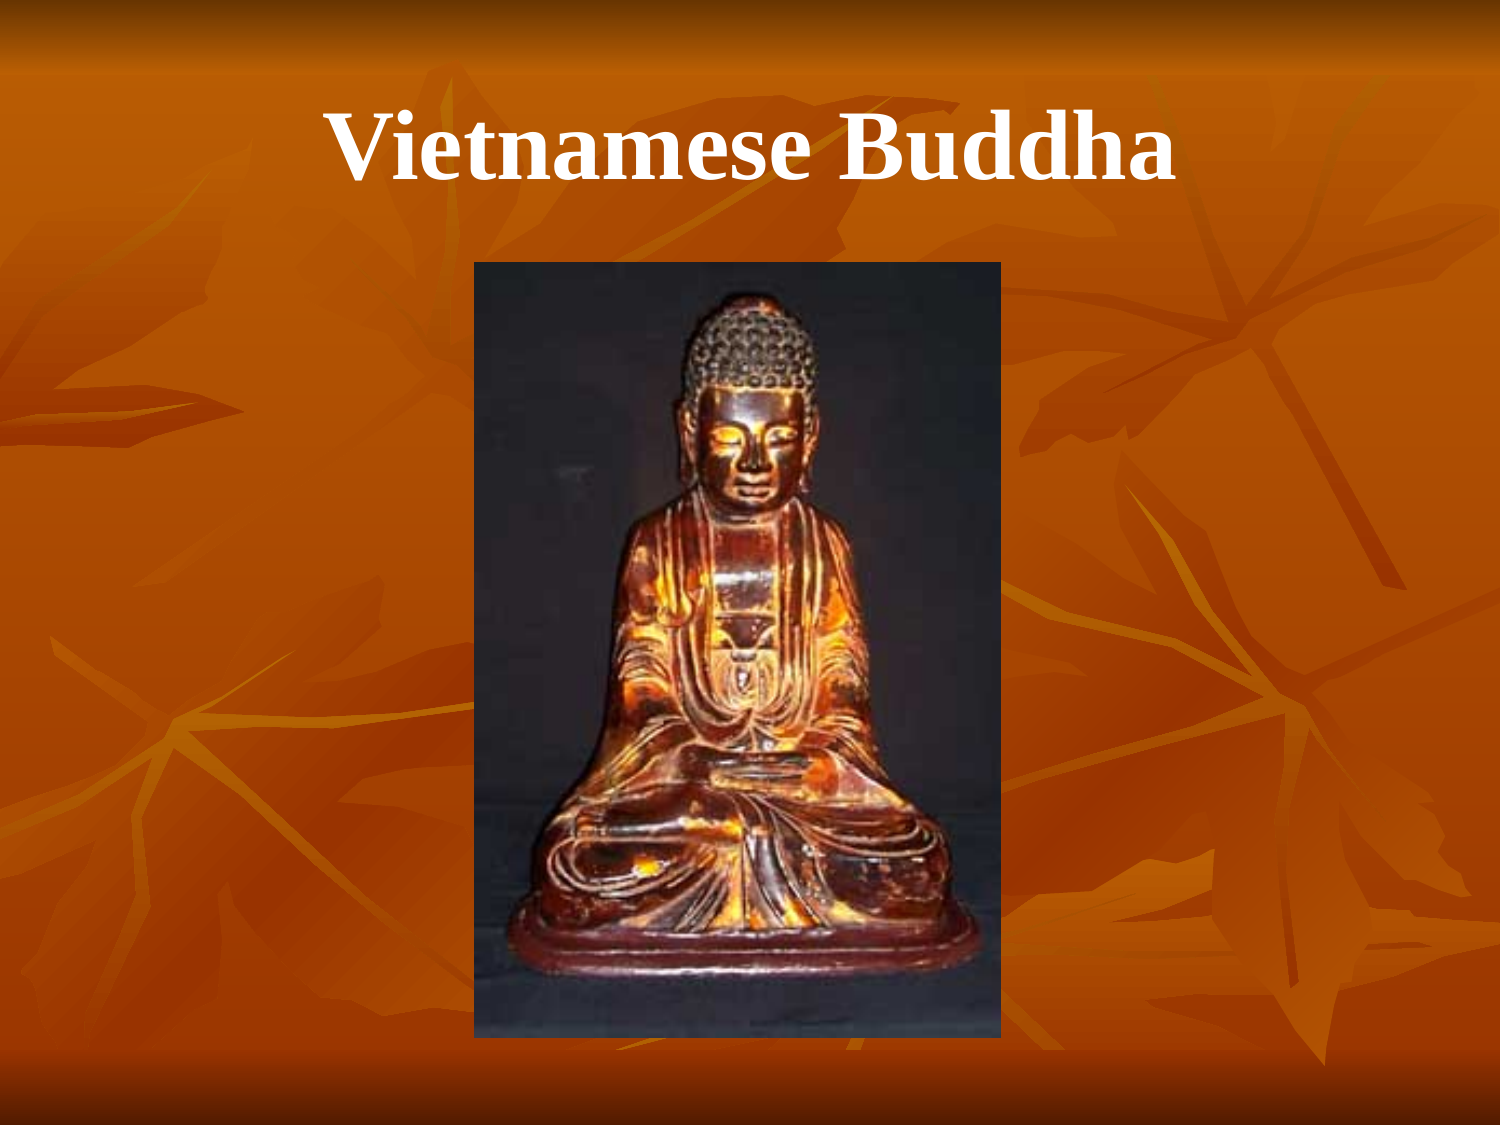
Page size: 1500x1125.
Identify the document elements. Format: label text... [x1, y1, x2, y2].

picture [474, 262, 1001, 1038]
title Vietnamese Buddha [74, 45, 1426, 234]
